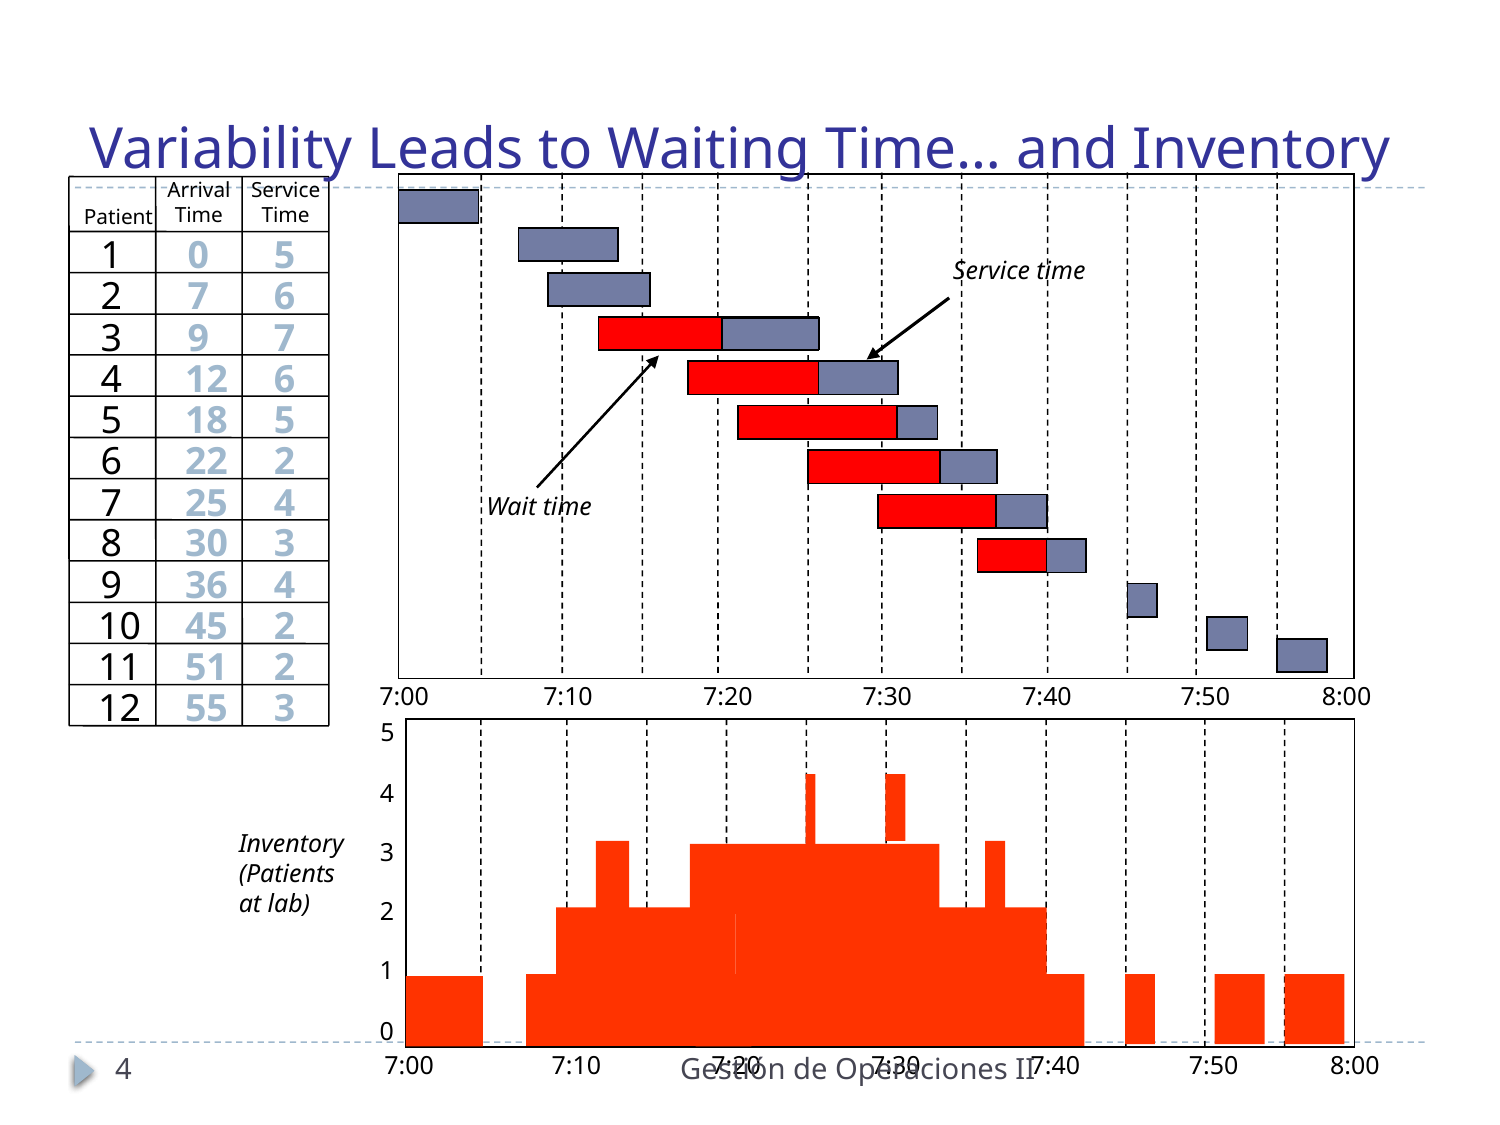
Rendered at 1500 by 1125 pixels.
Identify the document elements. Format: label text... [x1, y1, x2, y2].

text_box 45 [185, 602, 228, 643]
text_box 25 [185, 478, 228, 519]
text_box 22 [185, 437, 228, 478]
text_box 8 [100, 519, 123, 560]
text_box 6 [273, 354, 296, 396]
text_box 9 [100, 560, 123, 602]
text_box [398, 189, 479, 223]
text_box [518, 228, 619, 246]
text_box 12 [185, 354, 229, 400]
text_box 5 [273, 231, 296, 272]
text_box 6 [273, 272, 296, 314]
text_box Service Time [251, 188, 321, 227]
text_box 7:40 [1007, 685, 1087, 709]
text_box 4 [273, 478, 296, 519]
text_box 7:10 [528, 685, 608, 709]
text_box 9 [187, 314, 210, 354]
text_box 8:00 [1307, 672, 1387, 709]
title Variability Leads to Waiting Time… and Inventory [75, 37, 1425, 188]
text_box Arrival Time [167, 188, 231, 227]
text_box 2 [273, 643, 296, 684]
text_box 2 [273, 602, 296, 643]
text_box 7:50 [1165, 685, 1245, 709]
text_box 36 [185, 560, 228, 602]
text_box 10 [98, 602, 142, 643]
text_box 3 [100, 314, 123, 354]
text_box 12 [98, 684, 142, 729]
text_box [398, 188, 1354, 679]
text_box 7 [273, 314, 296, 354]
text_box 7:30 [847, 685, 927, 709]
text_box Patient [83, 203, 153, 229]
text_box 5 [100, 396, 123, 437]
text_box 7:20 [688, 685, 768, 709]
text_box 0 [187, 231, 210, 272]
text_box 7:00 [364, 672, 444, 709]
slide_number 4 [100, 1042, 426, 1103]
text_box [471, 246, 1328, 673]
text_box 2 [273, 437, 296, 478]
text_box 7 [187, 272, 210, 314]
text_box 11 [98, 643, 142, 684]
text_box 1 [100, 231, 123, 272]
text_box 4 [273, 560, 296, 602]
text_box 51 [185, 643, 228, 684]
text_box 7 [100, 478, 123, 519]
text_box 3 [273, 684, 296, 709]
text_box 6 [100, 437, 123, 478]
text_box 4 [100, 354, 123, 396]
text_box 30 [185, 519, 229, 565]
text_box 5 [273, 396, 296, 437]
text_box 18 [185, 396, 228, 437]
text_box 2 [100, 272, 123, 314]
text_box 55 [185, 684, 228, 729]
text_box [222, 709, 1395, 1088]
text_box 3 [273, 519, 296, 560]
